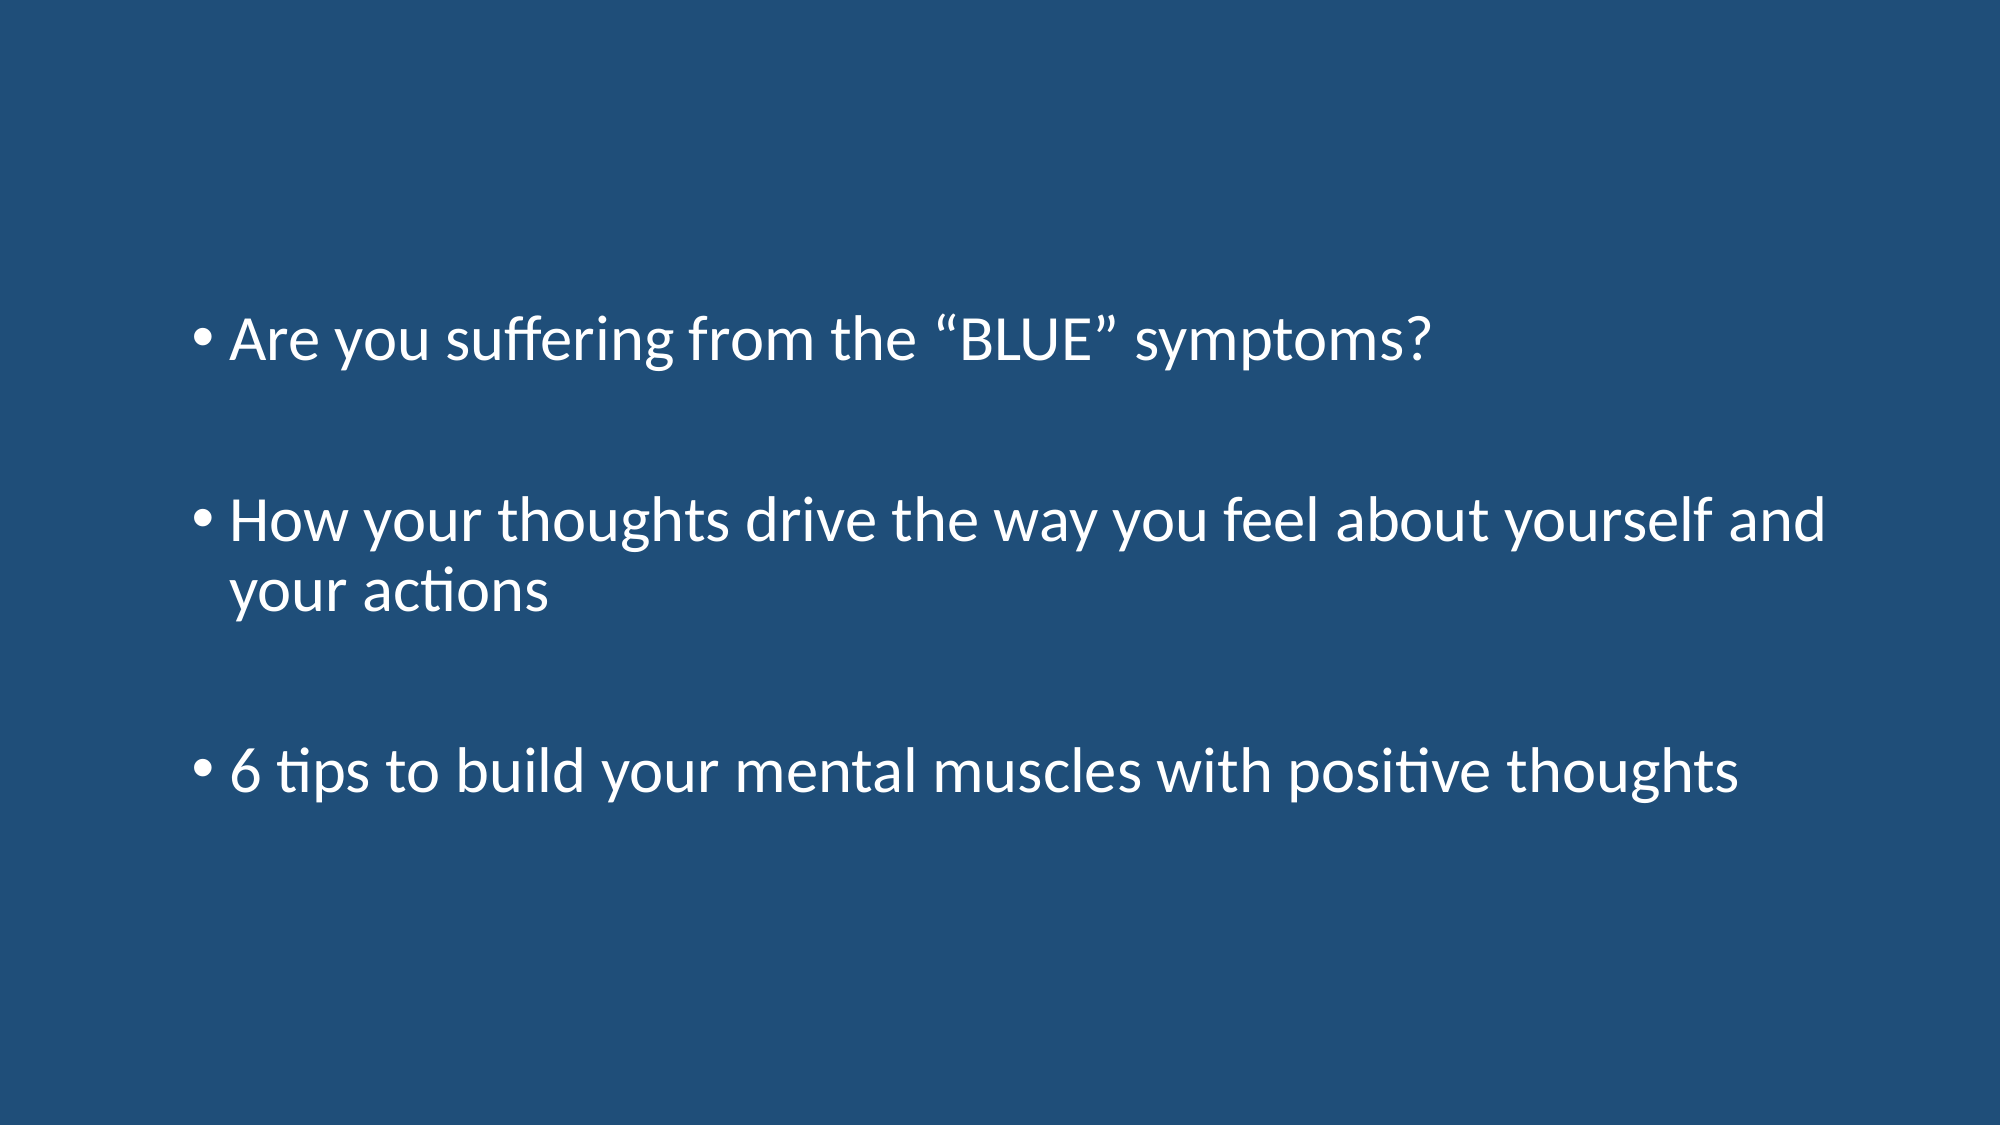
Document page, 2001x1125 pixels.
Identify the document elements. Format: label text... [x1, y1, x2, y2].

list Are you suffering from the “BLUE” symptoms? How your thoughts drive the way you feel about yourself and your actions 6 tips to build your mental muscles with positive thoughts [176, 297, 1902, 904]
